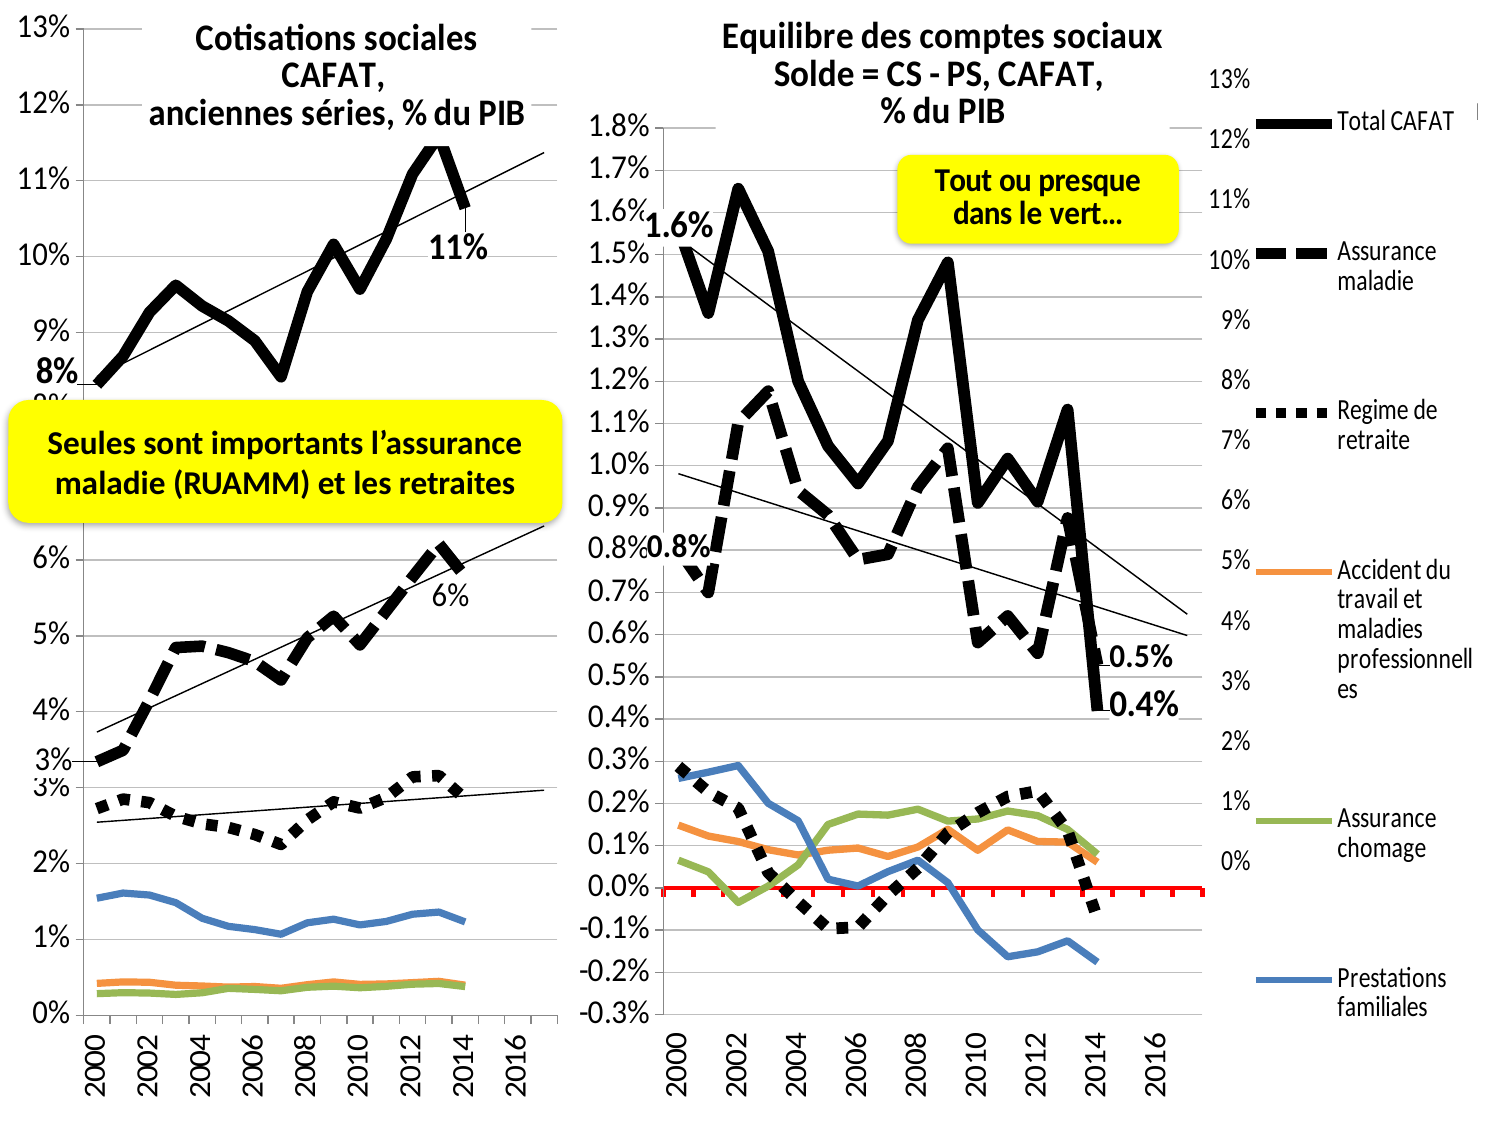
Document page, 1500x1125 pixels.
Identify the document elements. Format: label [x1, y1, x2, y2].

text_box [7, 408, 11, 514]
chart [578, 8, 1486, 1125]
chart [16, 8, 563, 1109]
